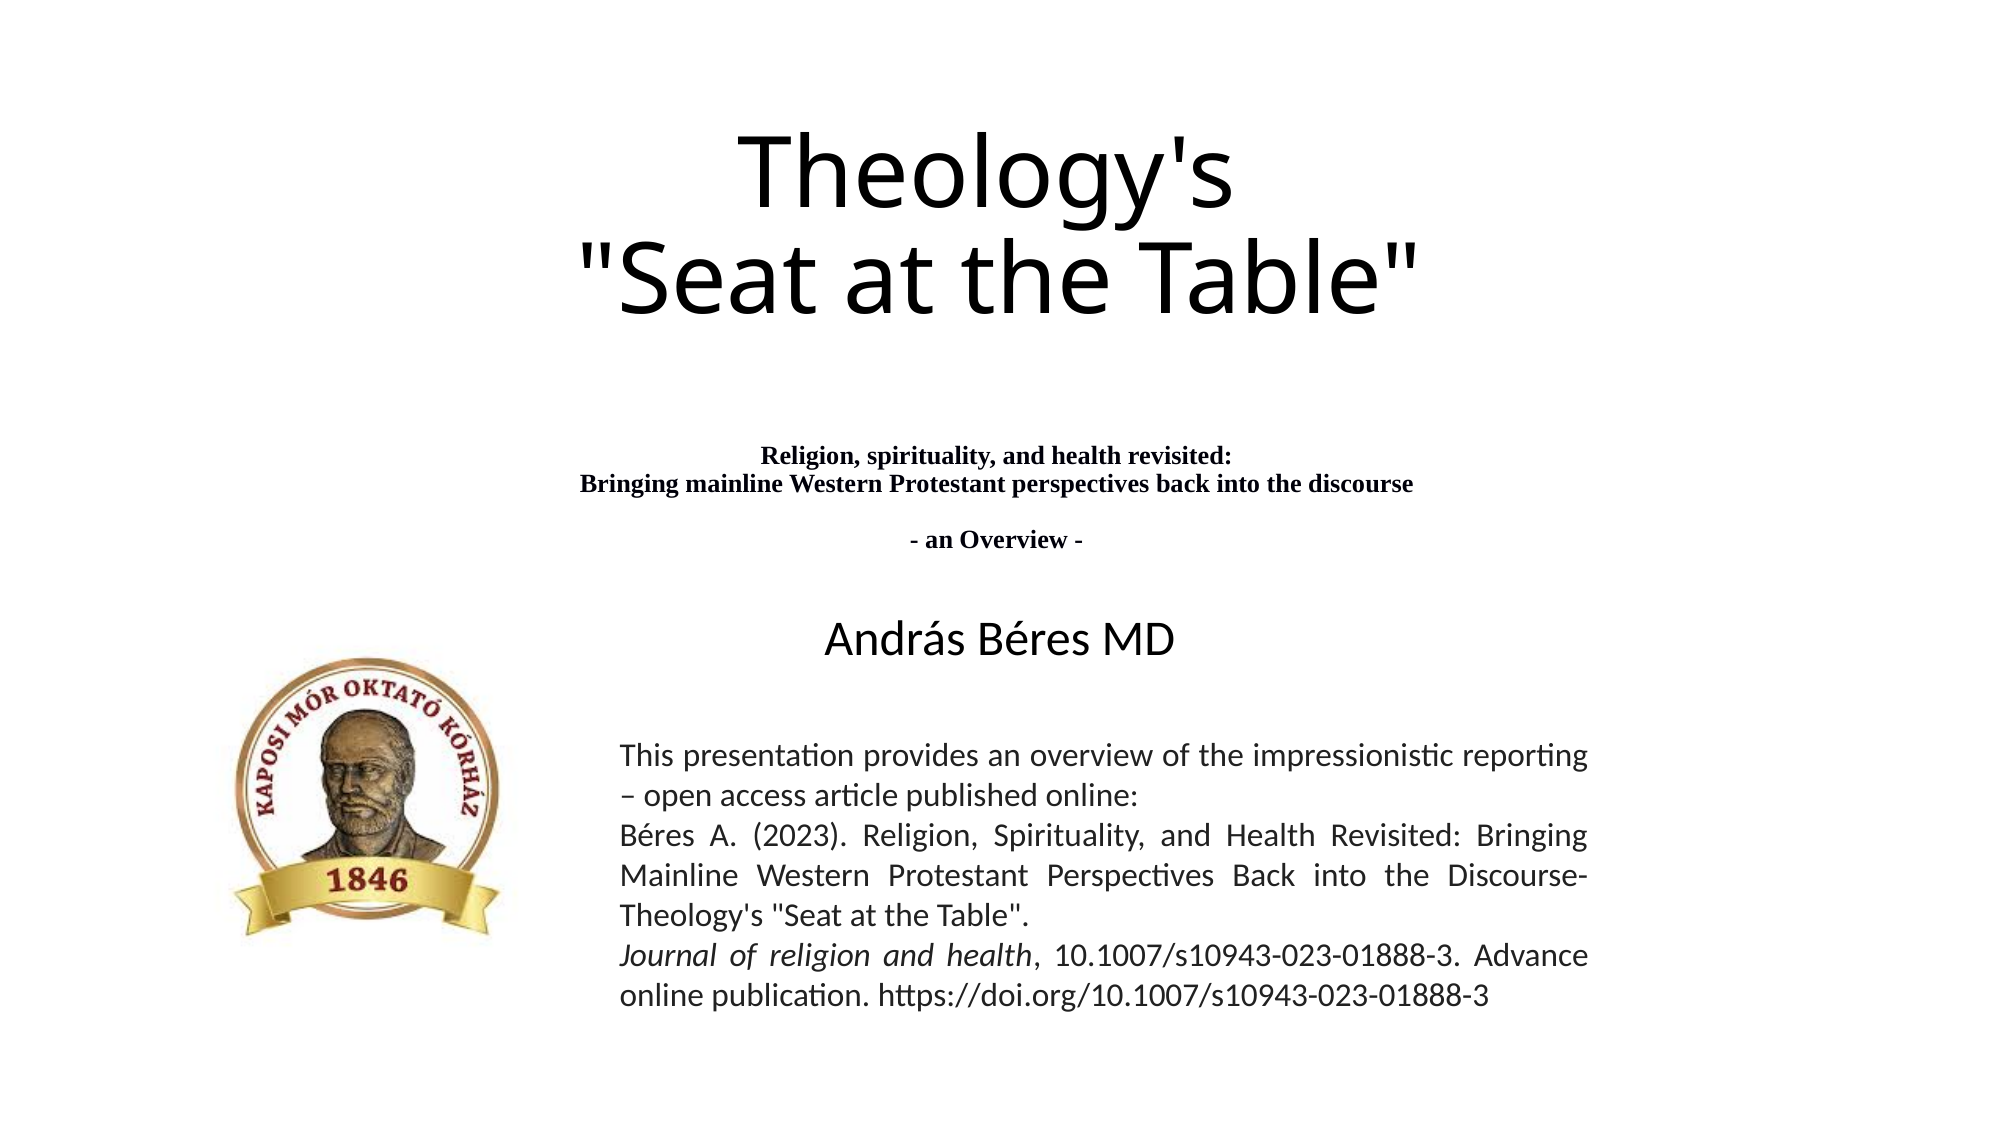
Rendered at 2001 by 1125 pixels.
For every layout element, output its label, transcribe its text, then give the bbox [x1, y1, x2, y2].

subtitle András Béres MD [249, 604, 1750, 877]
title Theology's "Seat at the Table" Religion, spirituality, and health revisited: Bringing mainline Western Protestant perspectives back into the discourse - an Overview - [249, 112, 1750, 562]
picture [191, 621, 544, 974]
text_box This presentation provides an overview of the impressionistic reporting – open access article published online: Béres A. (2023). Religion, Spirituality, and Health Revisited: Bringing Mainline Western Protestant Perspectives Back into the Discourse-Theology's "Seat at the Table". Journal of religion and health, 10.1007/s10943-023-01888-3. Advance online publication. https://doi.org/10.1007/s10943-023-01888-3 [604, 725, 1605, 1021]
